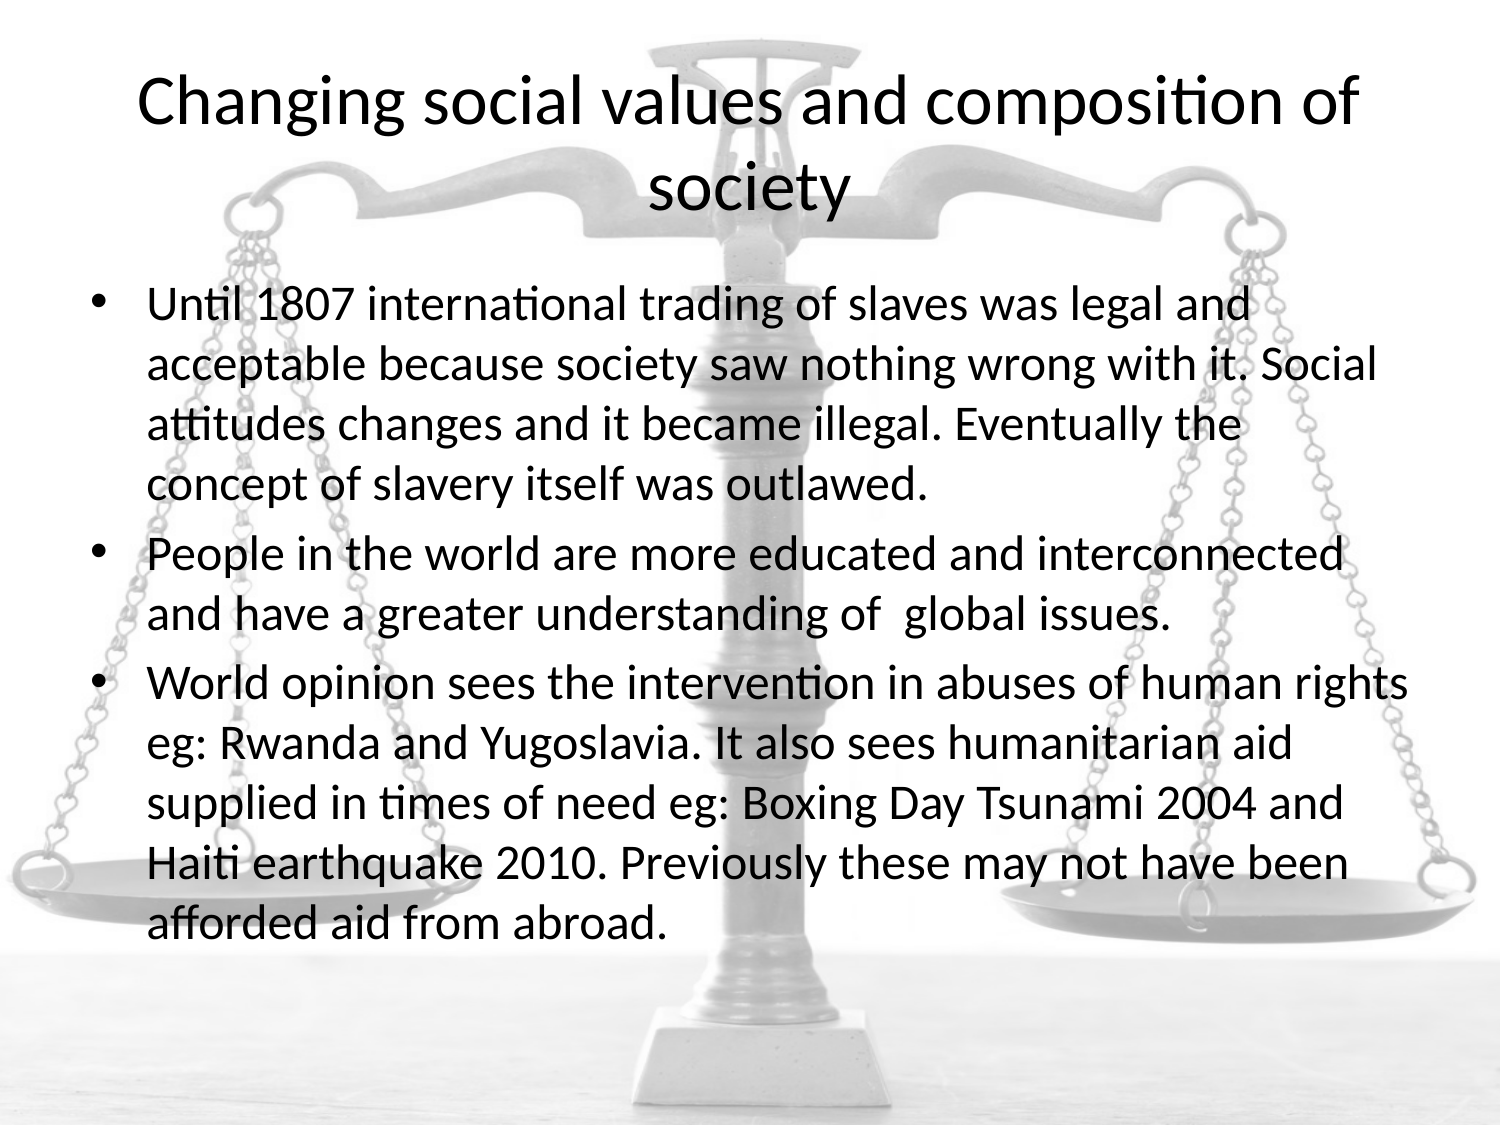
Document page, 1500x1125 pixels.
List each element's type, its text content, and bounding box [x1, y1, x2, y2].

title Changing social values and composition of society [75, 45, 1425, 233]
list Until 1807 international trading of slaves was legal and acceptable because society saw nothing wrong with it. Social attitudes changes and it became illegal. Eventually the concept of slavery itself was outlawed. People in the world are more educated and interconnected and have a greater understanding of global issues. World opinion sees the intervention in abuses of human rights eg: Rwanda and Yugoslavia. It also sees humanitarian aid supplied in times of need eg: Boxing Day Tsunami 2004 and Haiti earthquake 2010. Previously these may not have been afforded aid from abroad. [75, 262, 1425, 1005]
